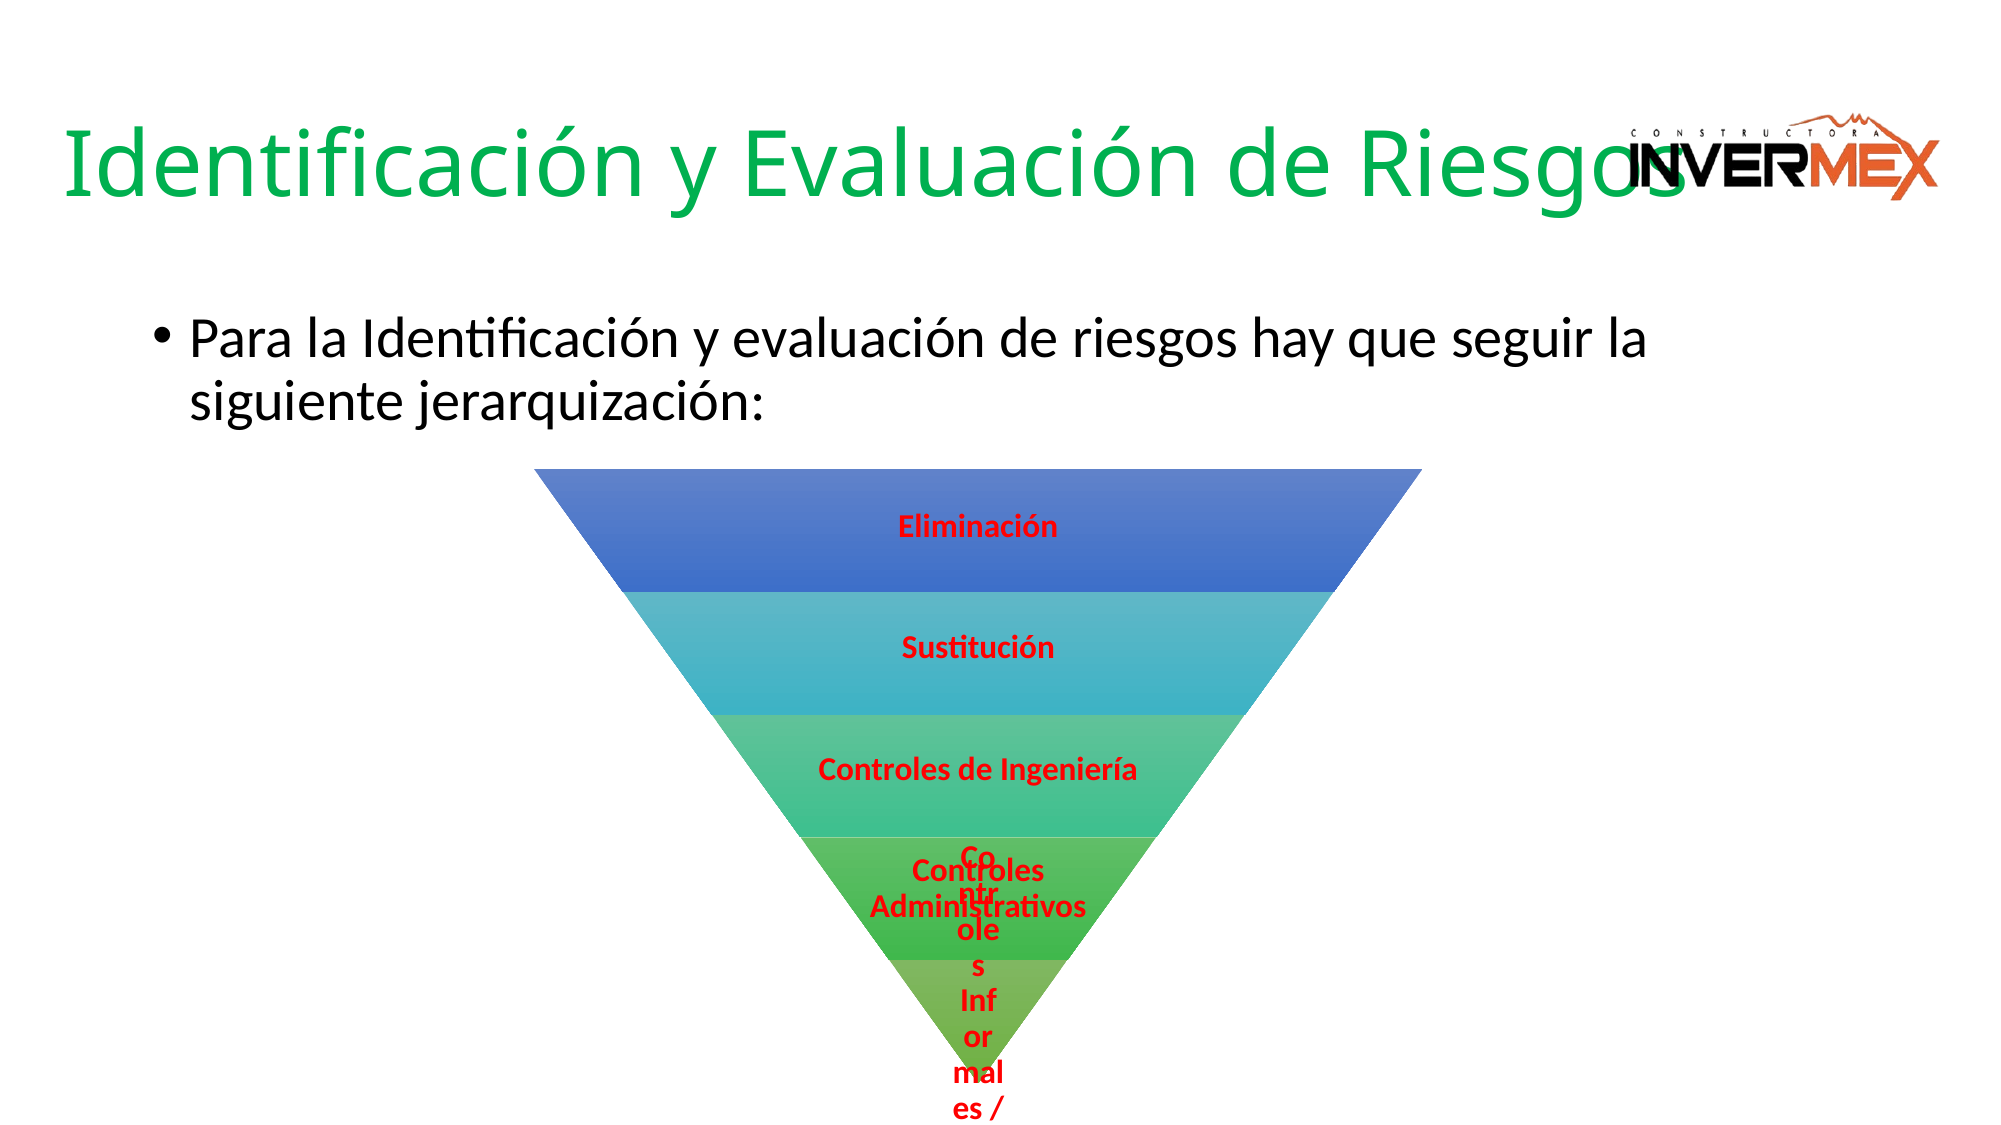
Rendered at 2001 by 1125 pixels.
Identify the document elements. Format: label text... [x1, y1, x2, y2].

title Identificación y Evaluación de Riesgos [48, 58, 1774, 276]
picture [1592, 77, 1964, 242]
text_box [534, 468, 1423, 1083]
list Para la Identificación y evaluación de riesgos hay que seguir la siguiente jerarquización: [137, 299, 1863, 1014]
